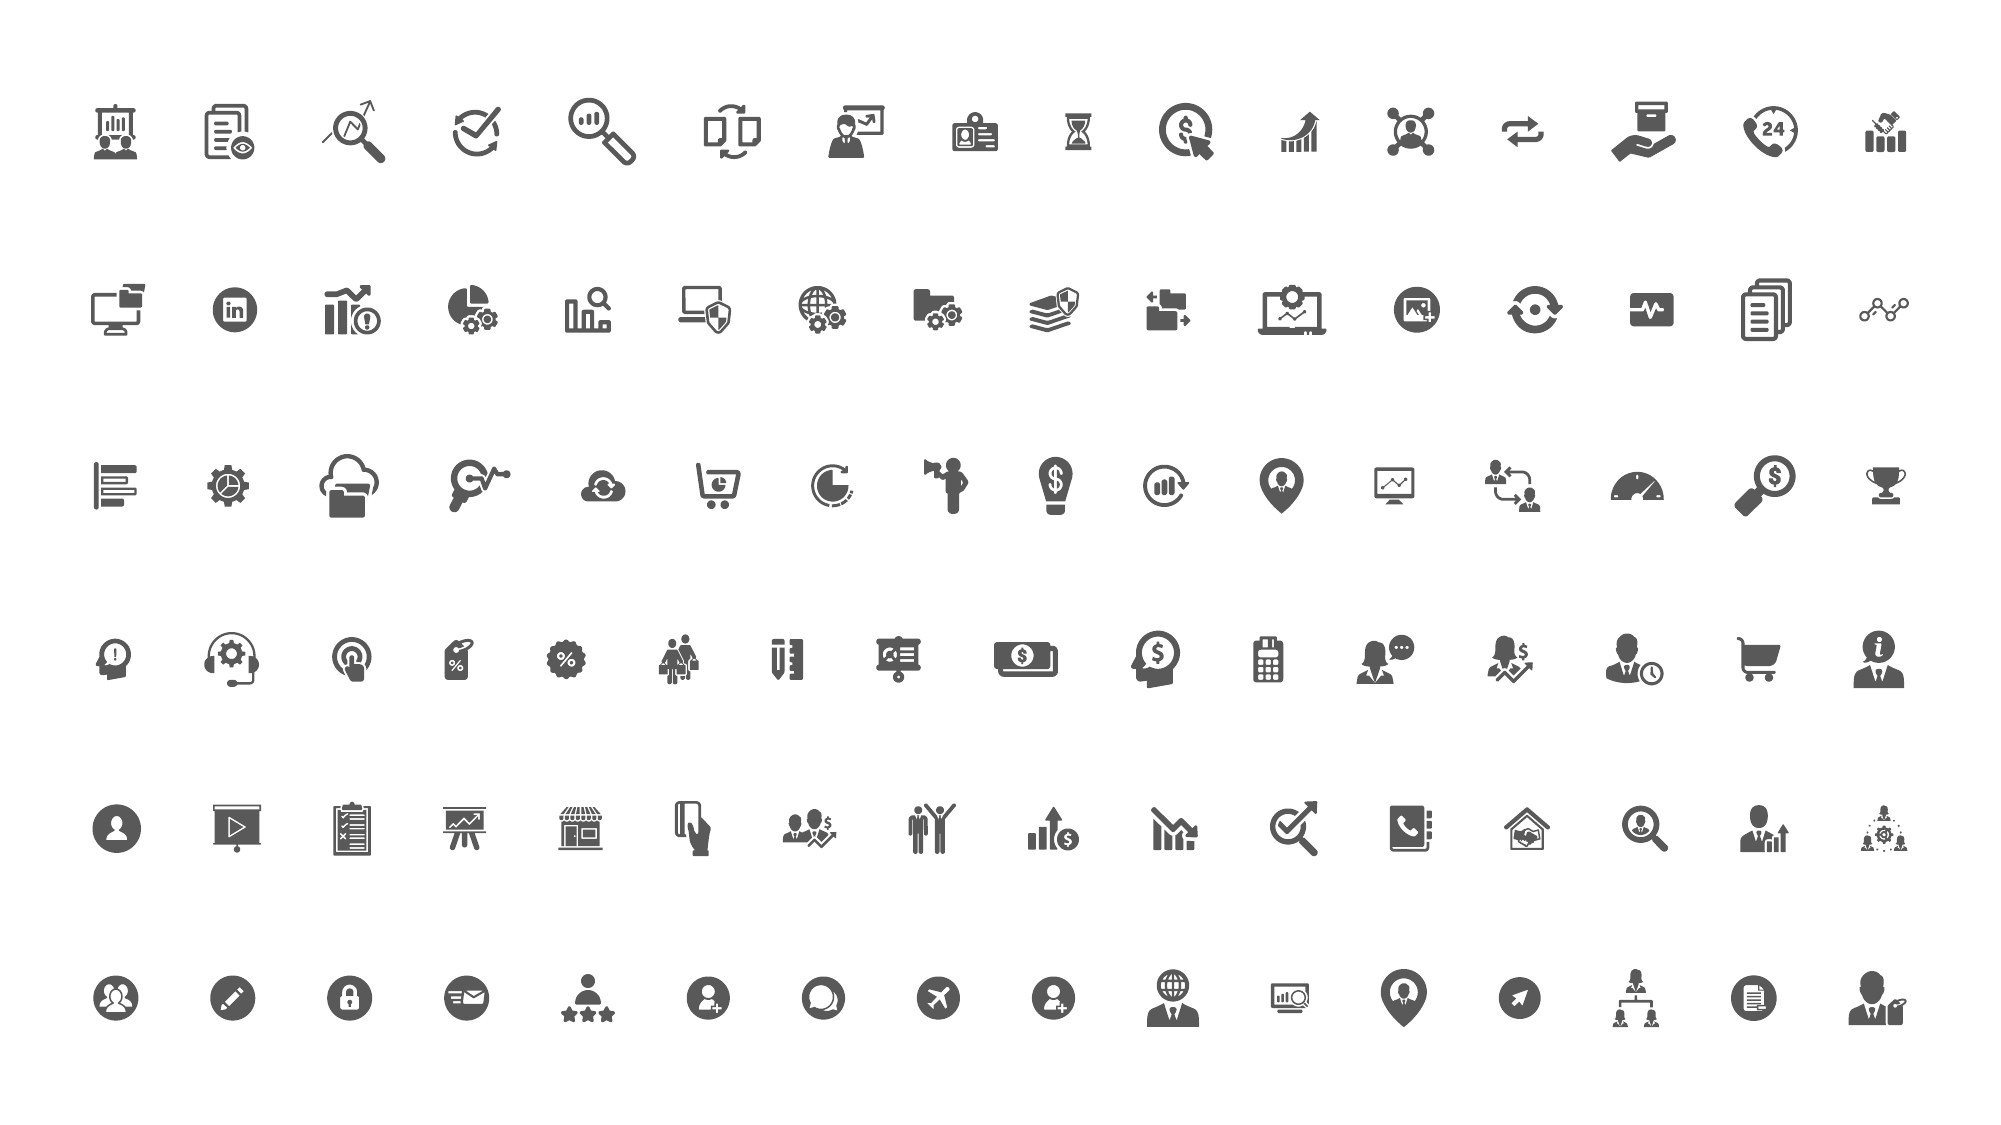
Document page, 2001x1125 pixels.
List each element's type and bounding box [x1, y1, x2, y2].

text_box [828, 105, 885, 158]
text_box [207, 465, 249, 507]
text_box [1736, 637, 1781, 682]
text_box [994, 642, 1058, 677]
text_box [1065, 113, 1092, 151]
text_box [1389, 805, 1432, 852]
text_box [1866, 467, 1906, 505]
text_box [1622, 805, 1669, 852]
text_box [1029, 287, 1080, 333]
text_box [561, 974, 615, 1023]
text_box [1743, 117, 1783, 158]
text_box [674, 801, 711, 857]
text_box [1253, 636, 1284, 683]
text_box [1606, 633, 1664, 686]
text_box [1753, 106, 1798, 152]
text_box [452, 106, 501, 157]
text_box [1387, 107, 1435, 156]
text_box [1612, 969, 1660, 1028]
text_box [1146, 289, 1191, 331]
text_box [782, 809, 837, 849]
text_box [1147, 969, 1200, 1027]
text_box [92, 804, 142, 853]
text_box [213, 804, 261, 853]
text_box [1259, 458, 1304, 514]
text_box [798, 285, 847, 334]
text_box [93, 462, 137, 510]
text_box [658, 634, 699, 685]
text_box [581, 470, 626, 502]
text_box [1380, 969, 1427, 1028]
text_box [321, 100, 386, 164]
text_box [908, 803, 956, 854]
text_box [332, 637, 372, 682]
text_box [695, 462, 741, 509]
text_box [771, 638, 804, 680]
text_box [1630, 293, 1674, 327]
text_box [444, 975, 490, 1021]
text_box [319, 453, 379, 518]
text_box [1131, 630, 1181, 689]
text_box [876, 636, 921, 683]
text_box [703, 104, 761, 160]
text_box [1741, 278, 1792, 342]
text_box [212, 287, 258, 333]
text_box [210, 975, 256, 1021]
text_box [1860, 805, 1908, 852]
text_box [93, 975, 139, 1021]
text_box [1501, 116, 1544, 148]
text_box [1151, 807, 1198, 850]
text_box [546, 639, 586, 680]
text_box [1865, 111, 1907, 152]
text_box [448, 285, 498, 335]
text_box [565, 286, 611, 333]
text_box [952, 112, 998, 152]
text_box [204, 103, 255, 160]
text_box [444, 638, 474, 680]
text_box [1143, 464, 1190, 507]
text_box [1610, 471, 1664, 500]
text_box [916, 976, 961, 1020]
text_box [1853, 630, 1905, 689]
text_box [1507, 286, 1563, 334]
text_box [1038, 456, 1073, 515]
text_box [93, 104, 138, 160]
text_box [1487, 635, 1533, 684]
text_box [449, 459, 511, 513]
text_box [811, 464, 854, 508]
text_box [1393, 286, 1441, 333]
text_box [327, 975, 373, 1021]
text_box [1740, 805, 1789, 853]
text_box [324, 284, 381, 335]
text_box [1498, 977, 1541, 1019]
text_box [1734, 455, 1796, 517]
text_box [443, 807, 487, 851]
text_box [1731, 975, 1777, 1021]
text_box [1611, 101, 1676, 162]
text_box [1848, 971, 1907, 1026]
text_box [1374, 467, 1415, 505]
text_box [1158, 102, 1214, 161]
text_box [924, 457, 969, 514]
text_box [1270, 983, 1309, 1013]
text_box [1356, 634, 1415, 685]
text_box [913, 289, 963, 331]
text_box [1270, 801, 1318, 857]
text_box [1028, 806, 1080, 851]
text_box [558, 807, 603, 851]
text_box [1504, 807, 1550, 850]
text_box [568, 97, 637, 166]
text_box [1485, 459, 1541, 512]
text_box [1031, 976, 1076, 1020]
text_box [678, 285, 732, 334]
text_box [1257, 284, 1327, 335]
text_box [1281, 111, 1320, 152]
text_box [204, 632, 259, 687]
text_box [686, 976, 730, 1020]
text_box [801, 976, 846, 1020]
text_box [90, 284, 146, 336]
text_box [1859, 297, 1909, 322]
text_box [95, 638, 131, 681]
text_box [333, 801, 371, 856]
